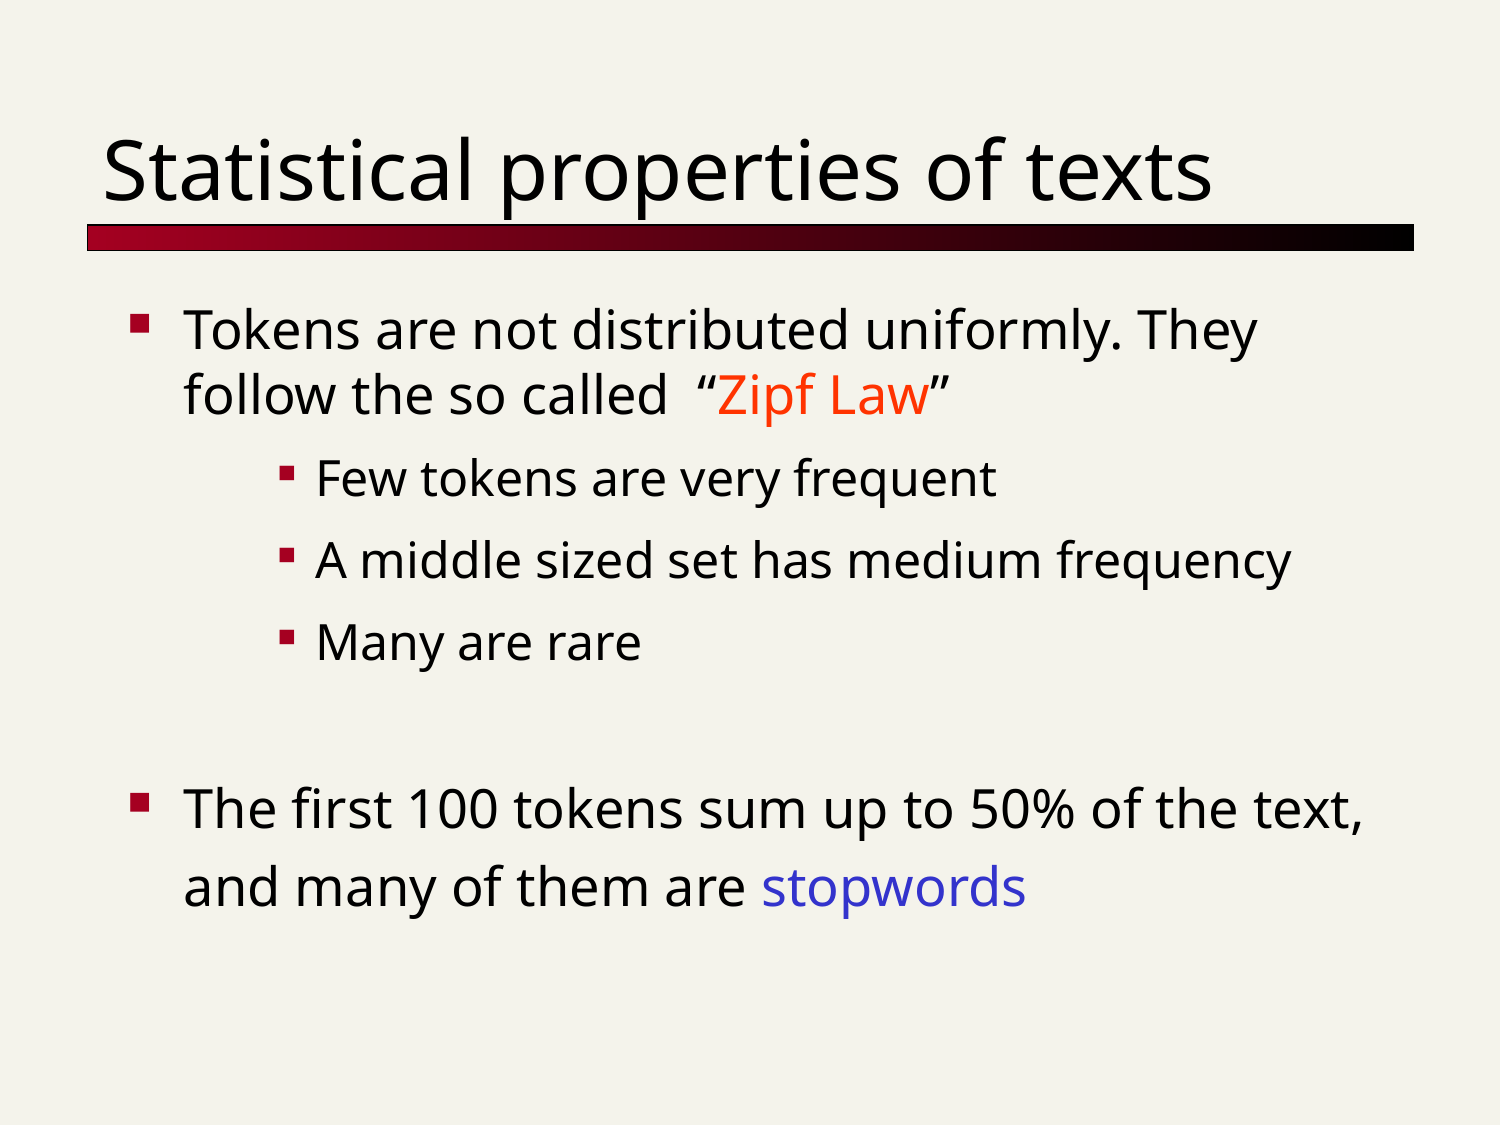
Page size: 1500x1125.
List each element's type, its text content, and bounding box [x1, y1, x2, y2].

title Statistical properties of texts [87, 62, 1413, 226]
list Tokens are not distributed uniformly. They follow the so called “Zipf Law” Few tokens are very frequent A middle sized set has medium frequency Many are rare The first 100 tokens sum up to 50% of the text, and many of them are stopwords [112, 287, 1388, 1088]
